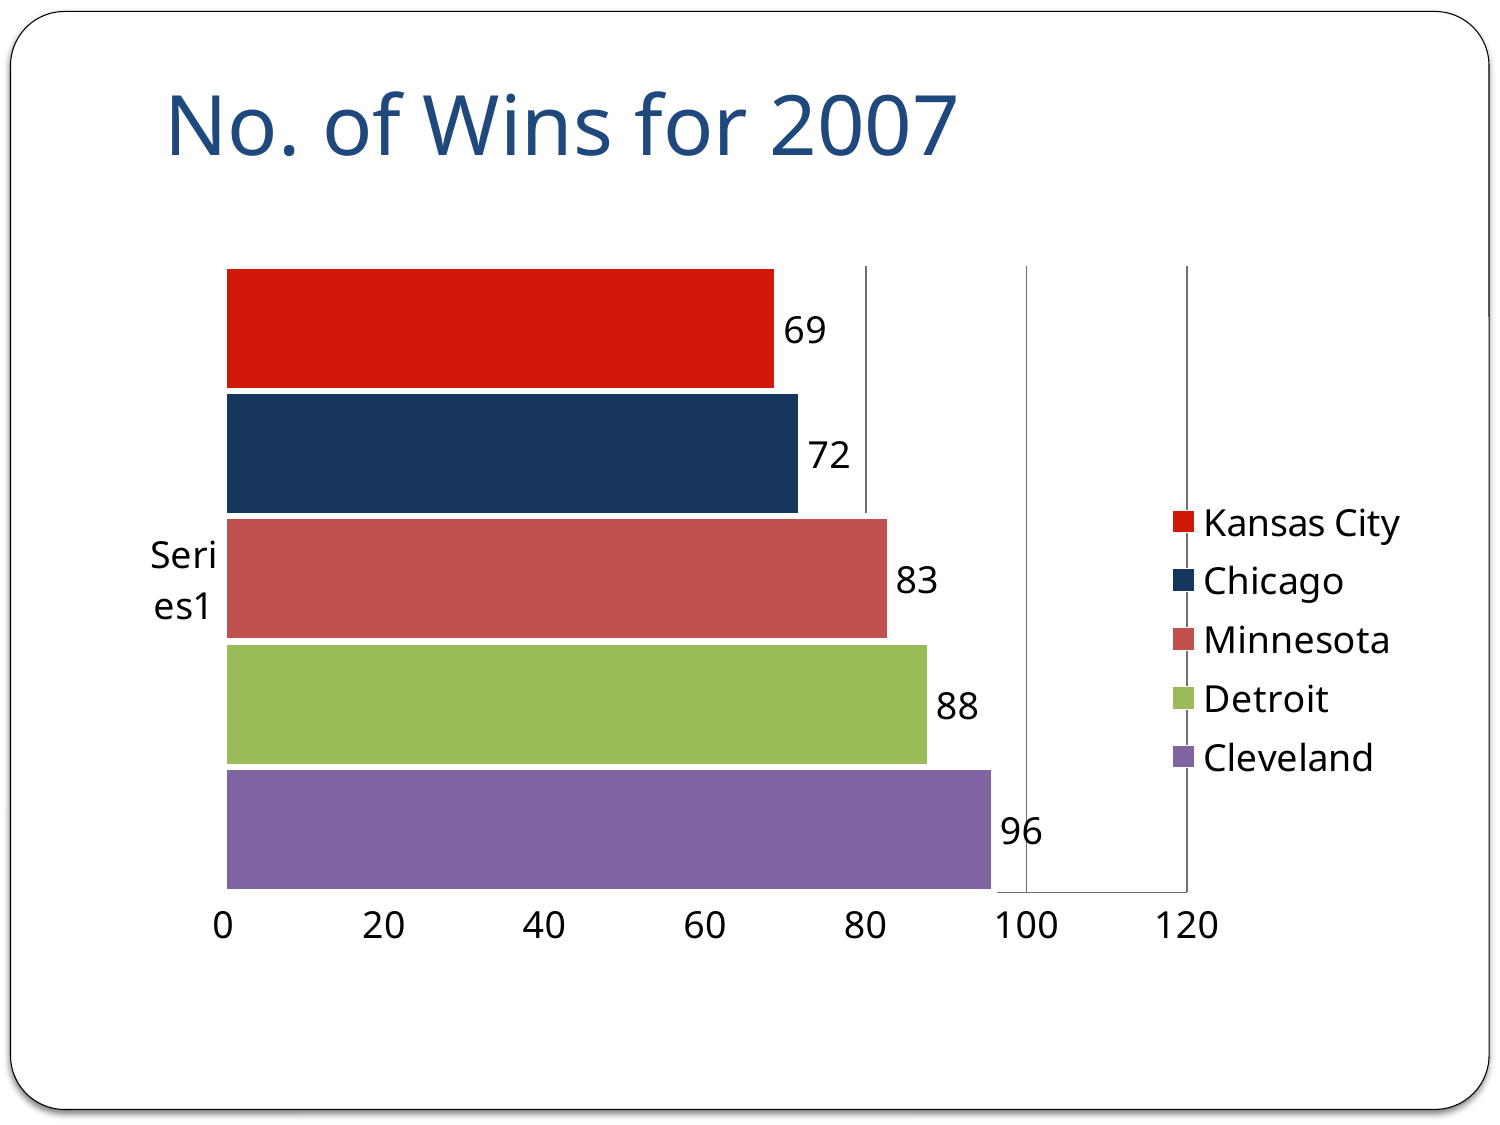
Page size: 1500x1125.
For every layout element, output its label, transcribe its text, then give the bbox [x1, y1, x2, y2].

title No. of Wins for 2007 [150, 0, 1425, 188]
chart [149, 262, 1426, 1013]
